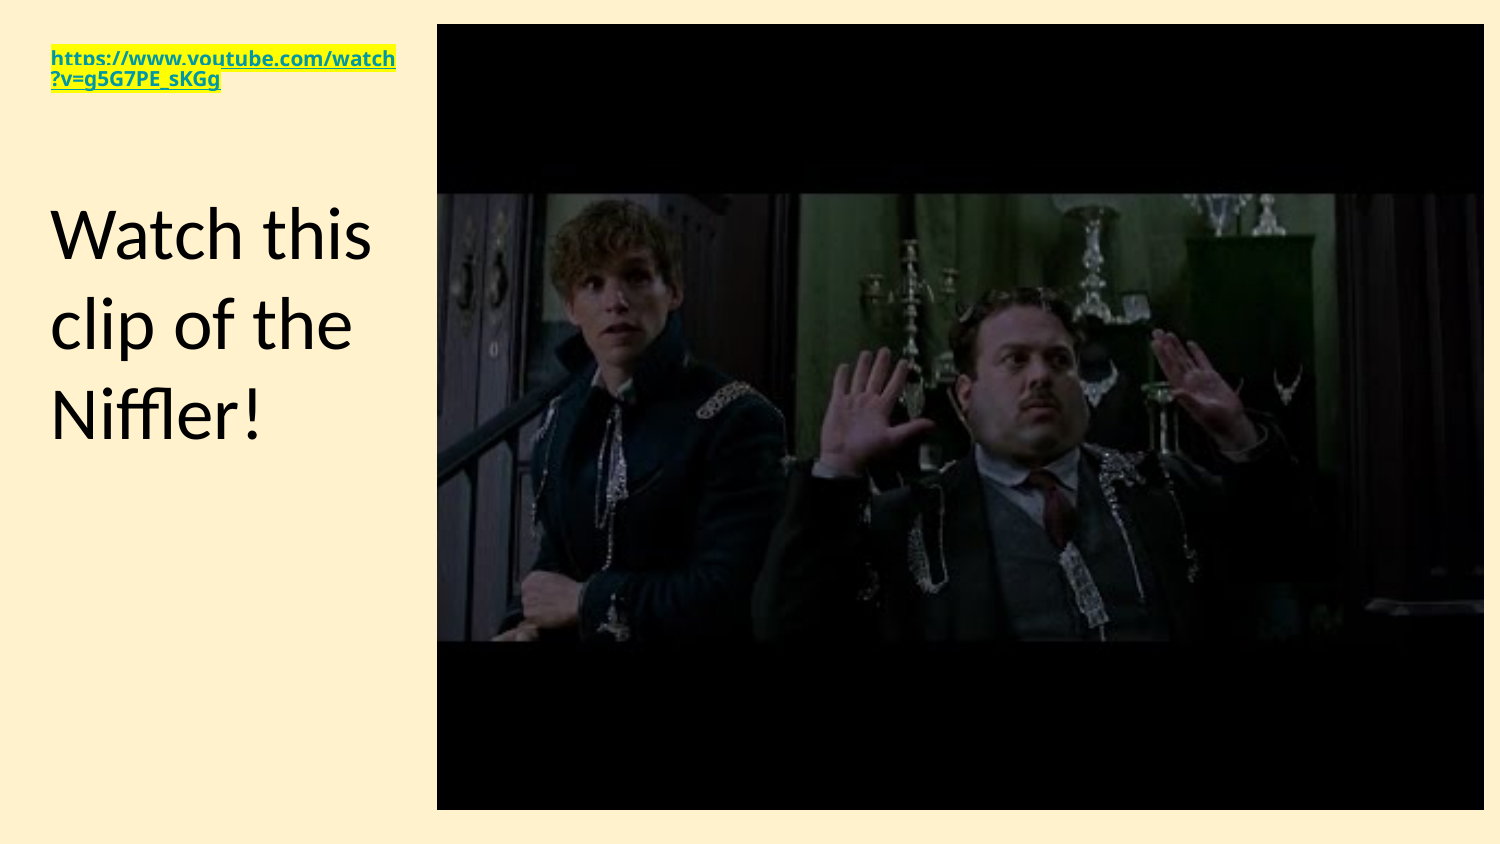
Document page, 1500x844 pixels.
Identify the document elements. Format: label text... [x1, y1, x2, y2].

subtitle https://www.youtube.com/watch?v=g5G7PE_sKGg Watch this clip of the Niffler! [35, 30, 413, 775]
picture [437, 24, 1484, 810]
